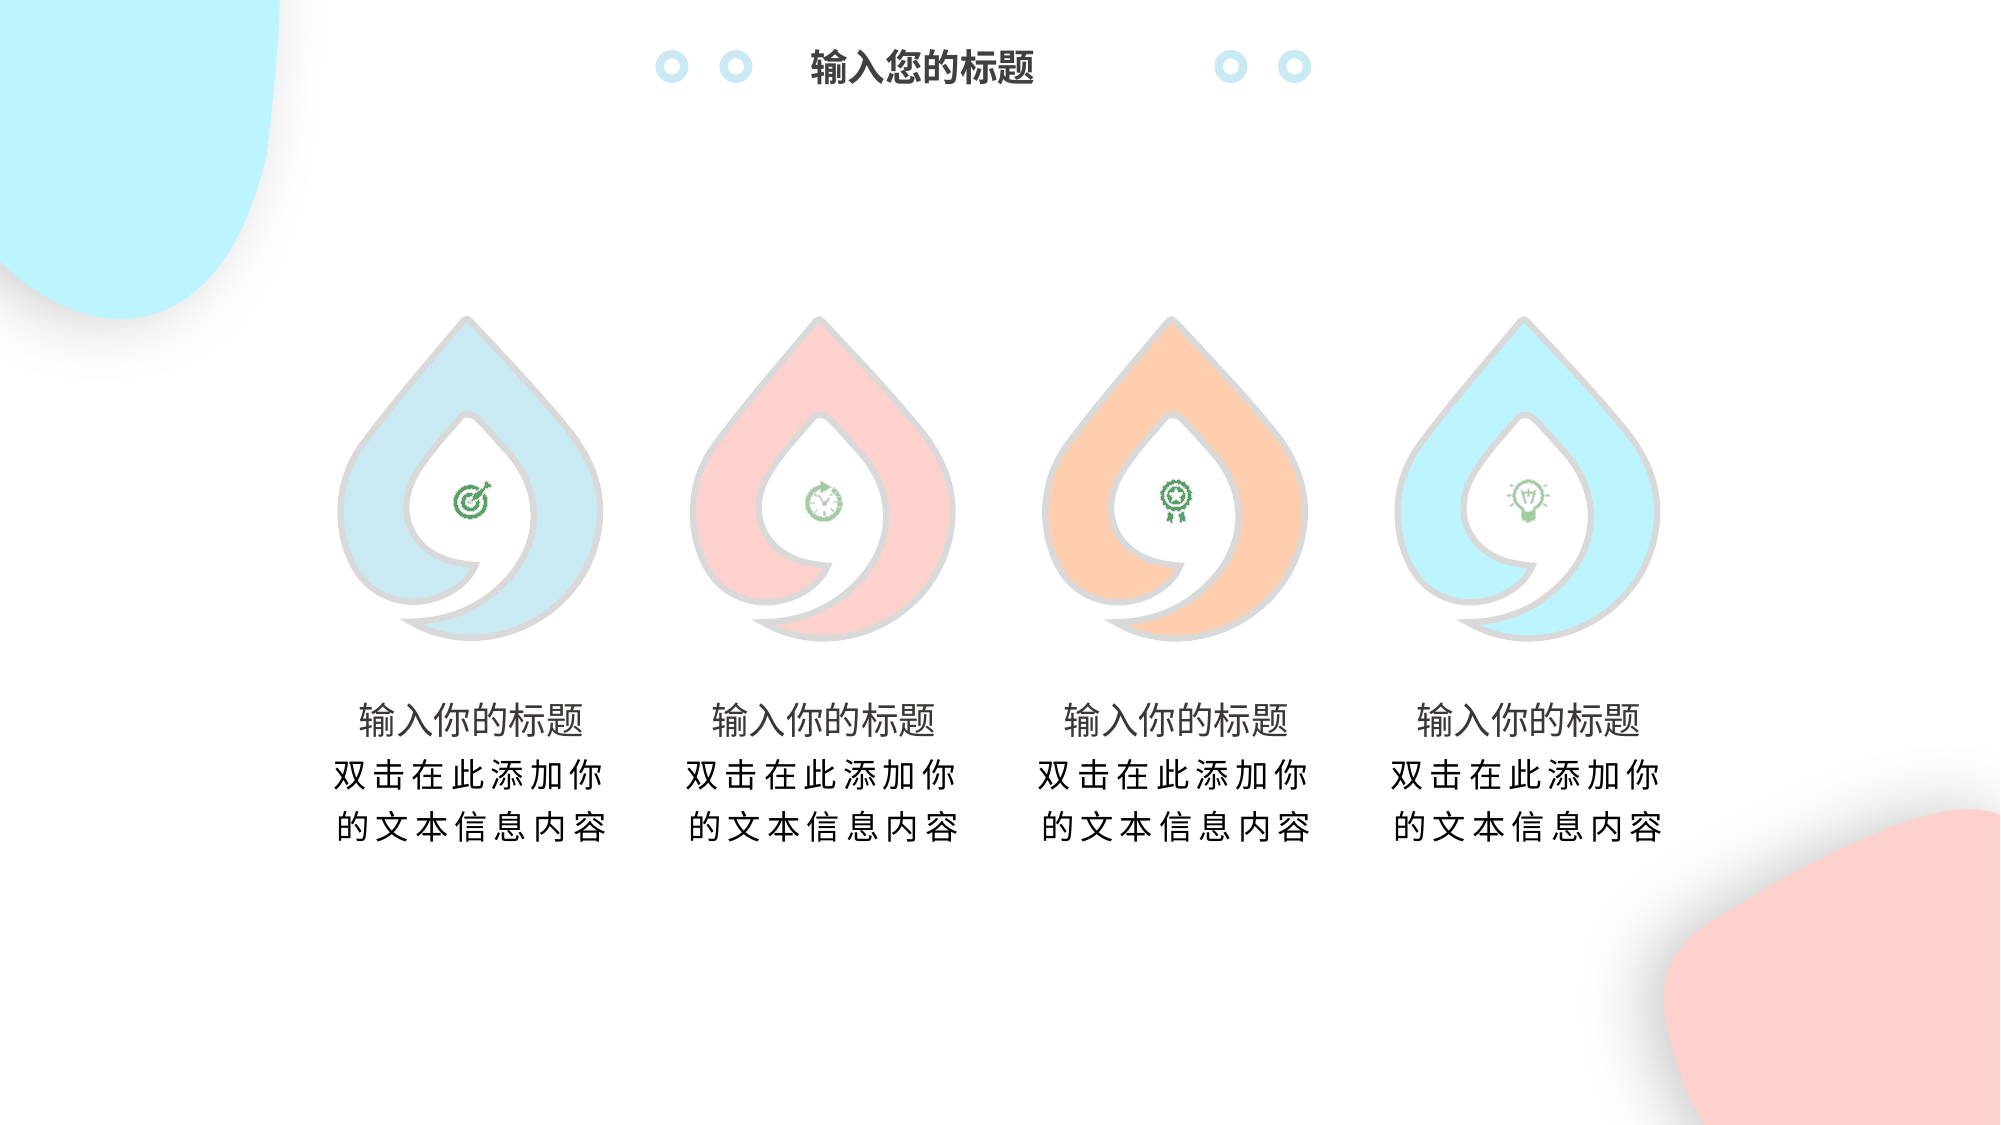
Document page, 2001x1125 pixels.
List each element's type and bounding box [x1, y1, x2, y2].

text_box [1159, 478, 1193, 524]
text_box [1396, 318, 1659, 640]
text_box [1044, 318, 1306, 640]
text_box [308, 689, 635, 851]
text_box [804, 478, 845, 523]
text_box [1013, 689, 1340, 851]
text_box [1365, 689, 1692, 851]
text_box [0, 0, 281, 321]
text_box [339, 317, 602, 639]
text_box [1506, 479, 1550, 523]
text_box [691, 318, 954, 640]
text_box [660, 689, 987, 851]
text_box [1662, 807, 2000, 1125]
text_box [451, 480, 492, 522]
text_box [655, 36, 1312, 97]
